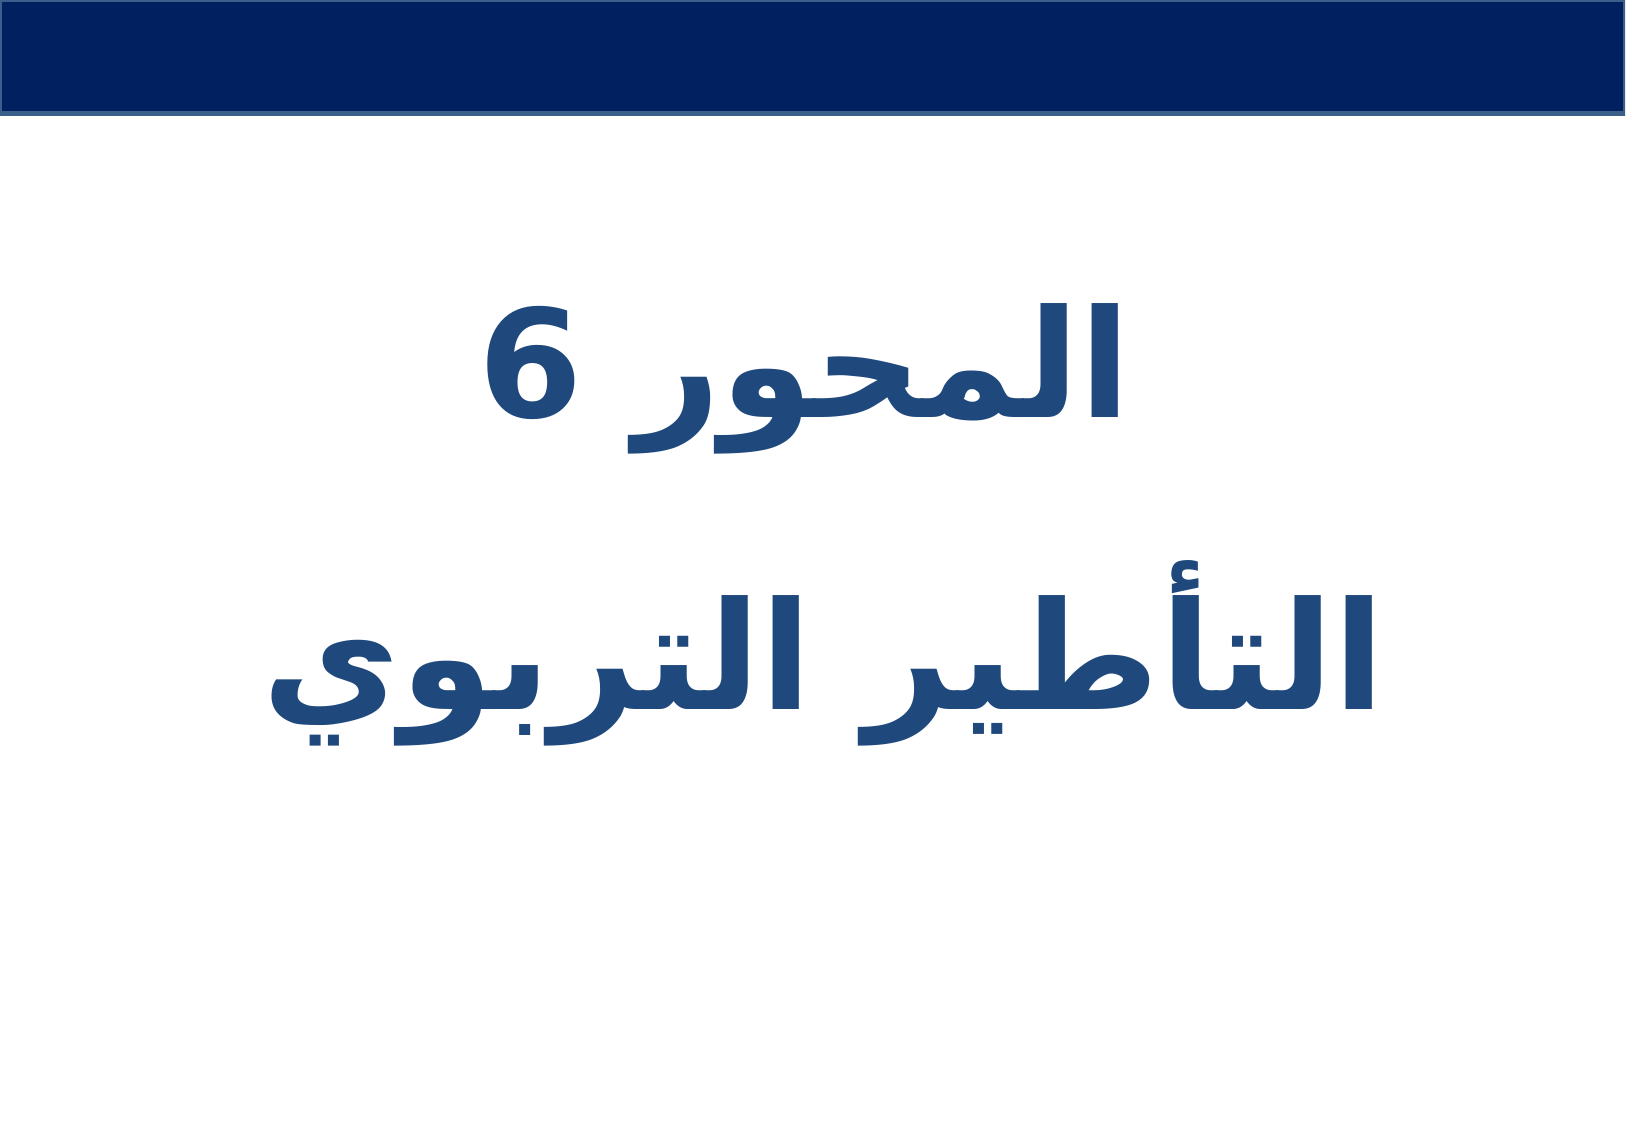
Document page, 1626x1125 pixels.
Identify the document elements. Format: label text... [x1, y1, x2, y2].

text_box المحور 6 التأطير التربوي [102, 294, 1546, 747]
